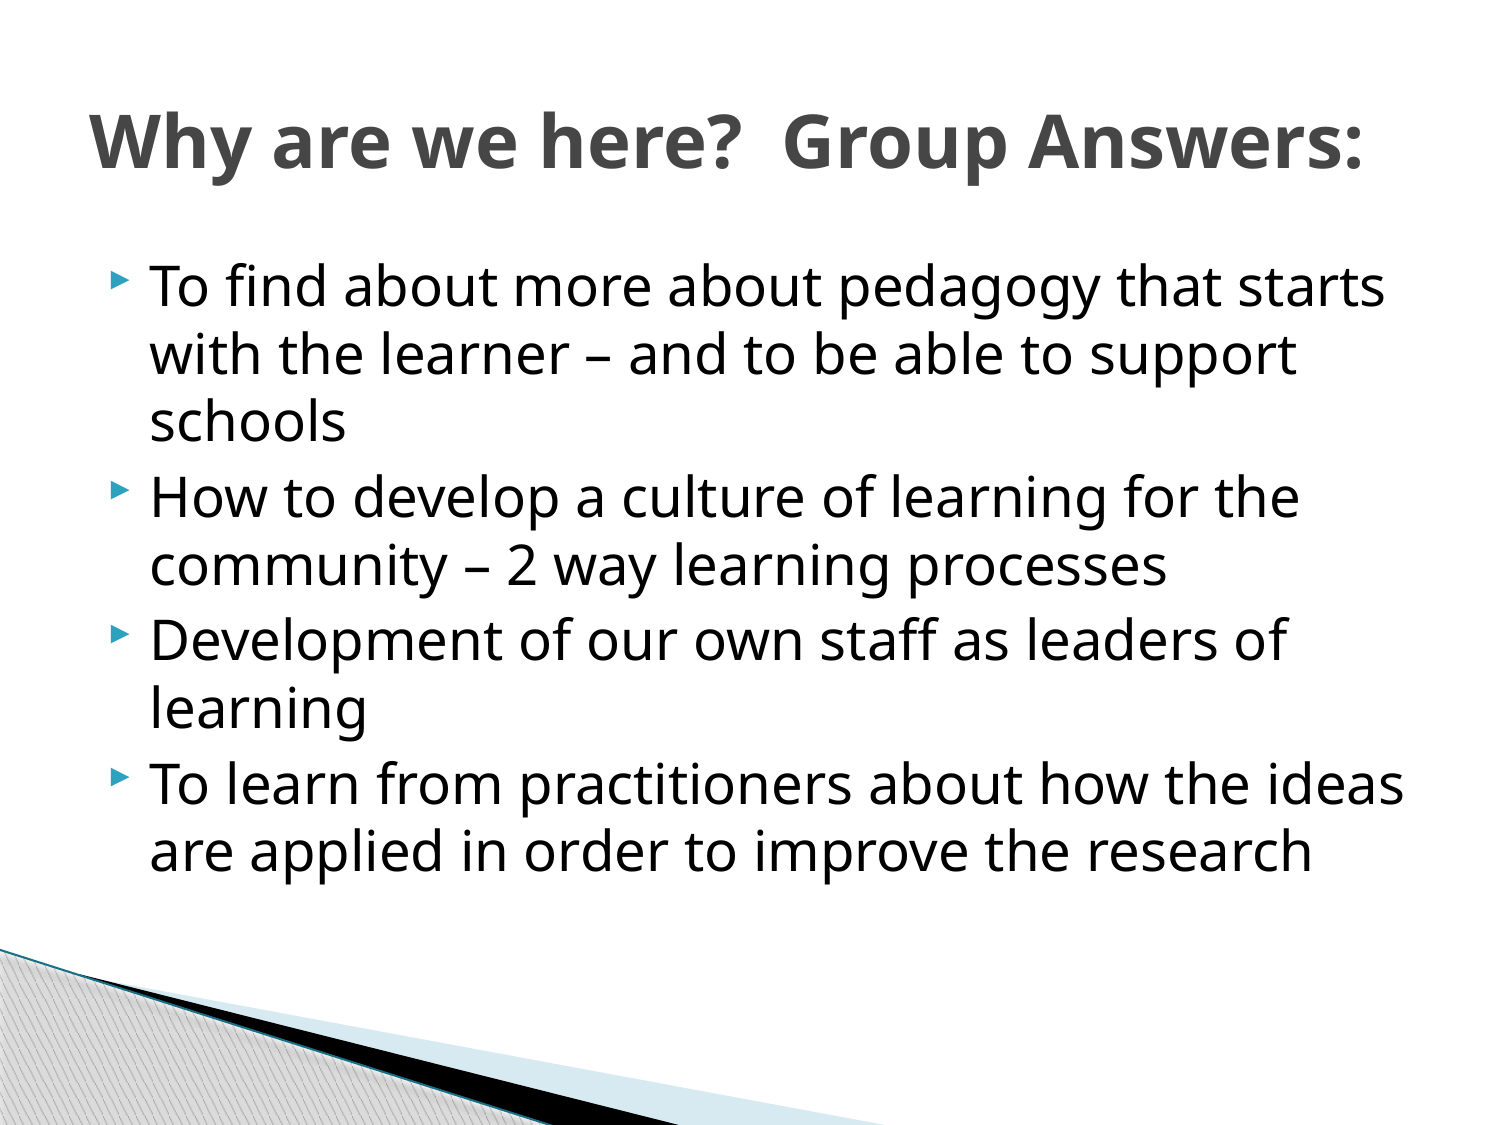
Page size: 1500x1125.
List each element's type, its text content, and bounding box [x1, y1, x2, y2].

title Why are we here? Group Answers: [75, 45, 1425, 233]
list To find about more about pedagogy that starts with the learner – and to be able to support schools How to develop a culture of learning for the community – 2 way learning processes Development of our own staff as leaders of learning To learn from practitioners about how the ideas are applied in order to improve the research [75, 243, 1425, 986]
